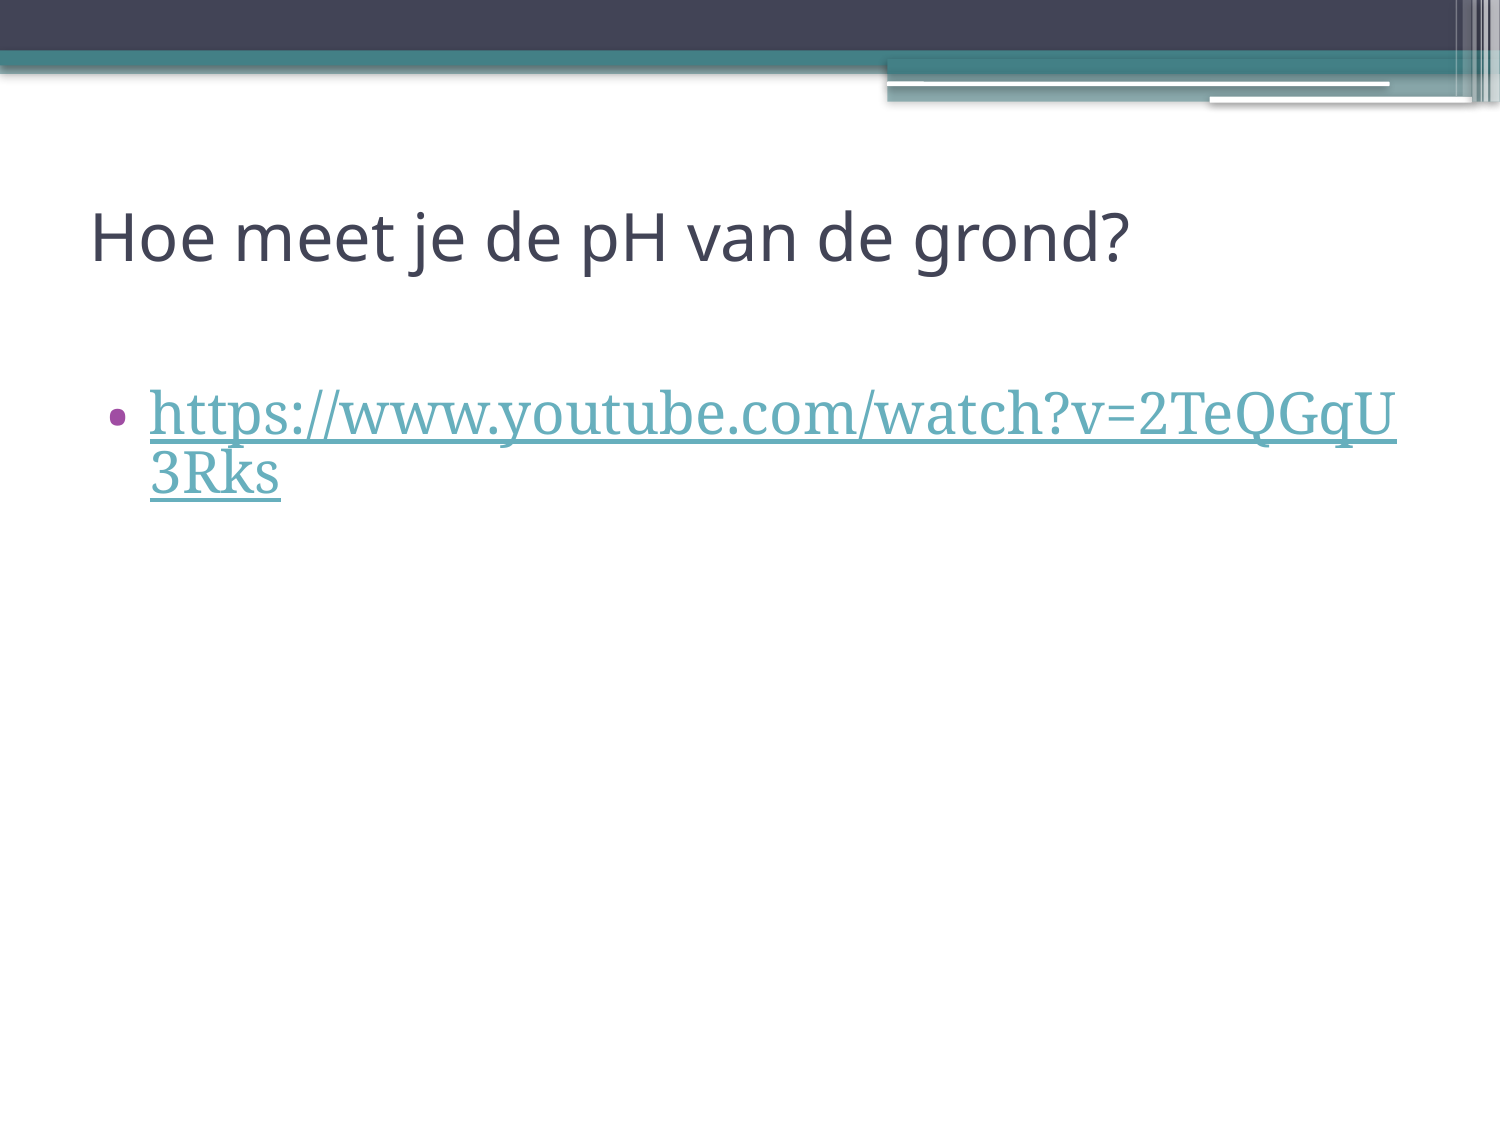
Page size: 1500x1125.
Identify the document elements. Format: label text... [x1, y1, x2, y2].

title Hoe meet je de pH van de grond? [75, 187, 1425, 363]
list https://www.youtube.com/watch?v=2TeQGqU3Rks [75, 368, 1425, 1079]
